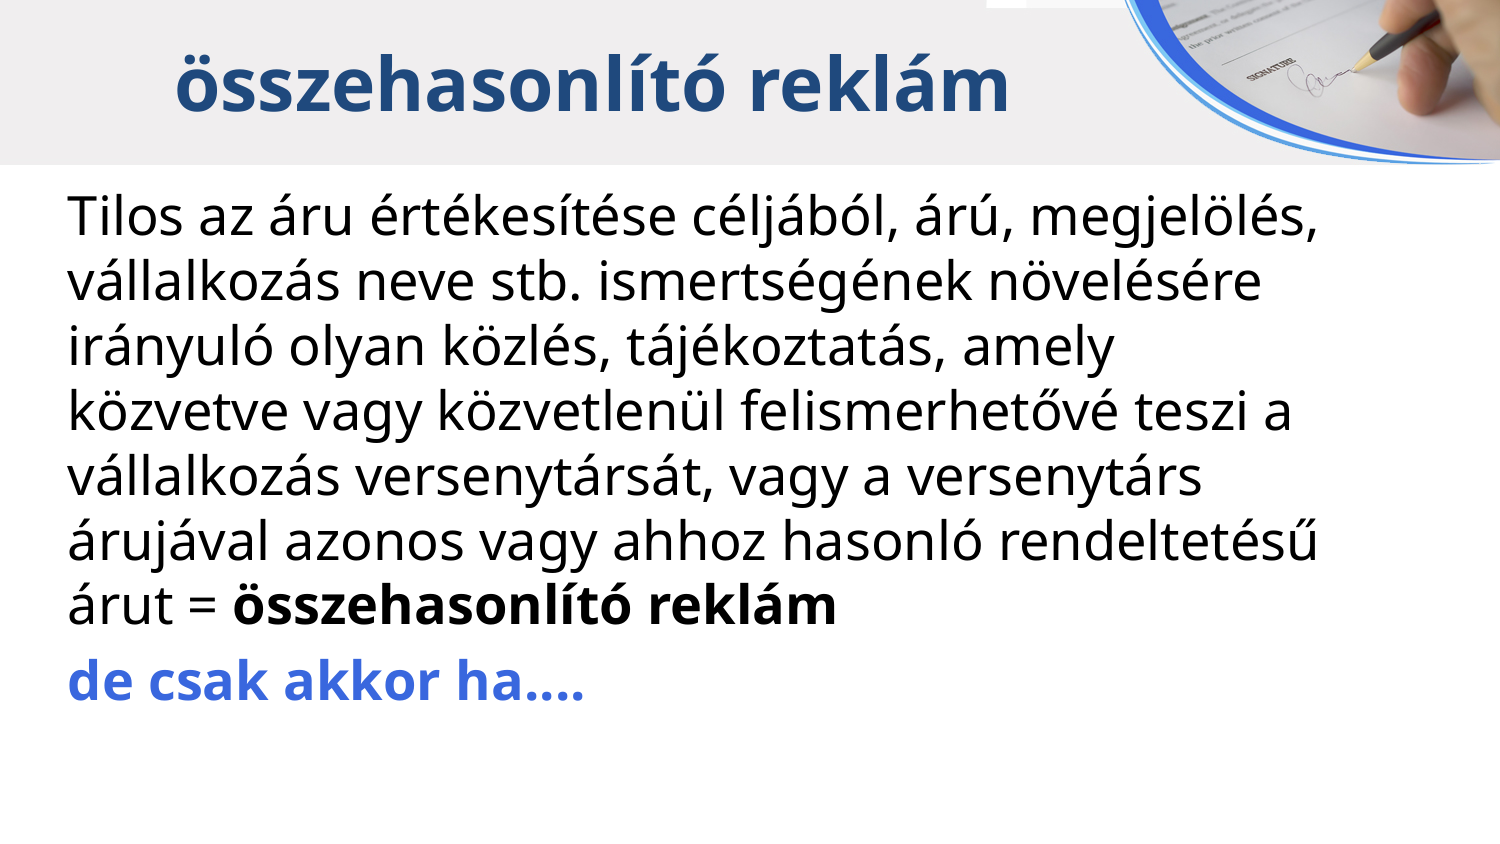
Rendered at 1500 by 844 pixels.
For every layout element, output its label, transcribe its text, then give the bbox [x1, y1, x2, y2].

list Tilos az áru értékesítése céljából, árú, megjelölés, vállalkozás neve stb. ismertségének növelésére irányuló olyan közlés, tájékoztatás, amely közvetve vagy közvetlenül felismerhetővé teszi a vállalkozás versenytársát, vagy a versenytárs árujával azonos vagy ahhoz hasonló rendeltetésű árut = összehasonlító reklám de csak akkor ha.... [53, 173, 1365, 741]
picture [0, 0, 1500, 844]
list összehasonlító reklám [159, 13, 1500, 151]
